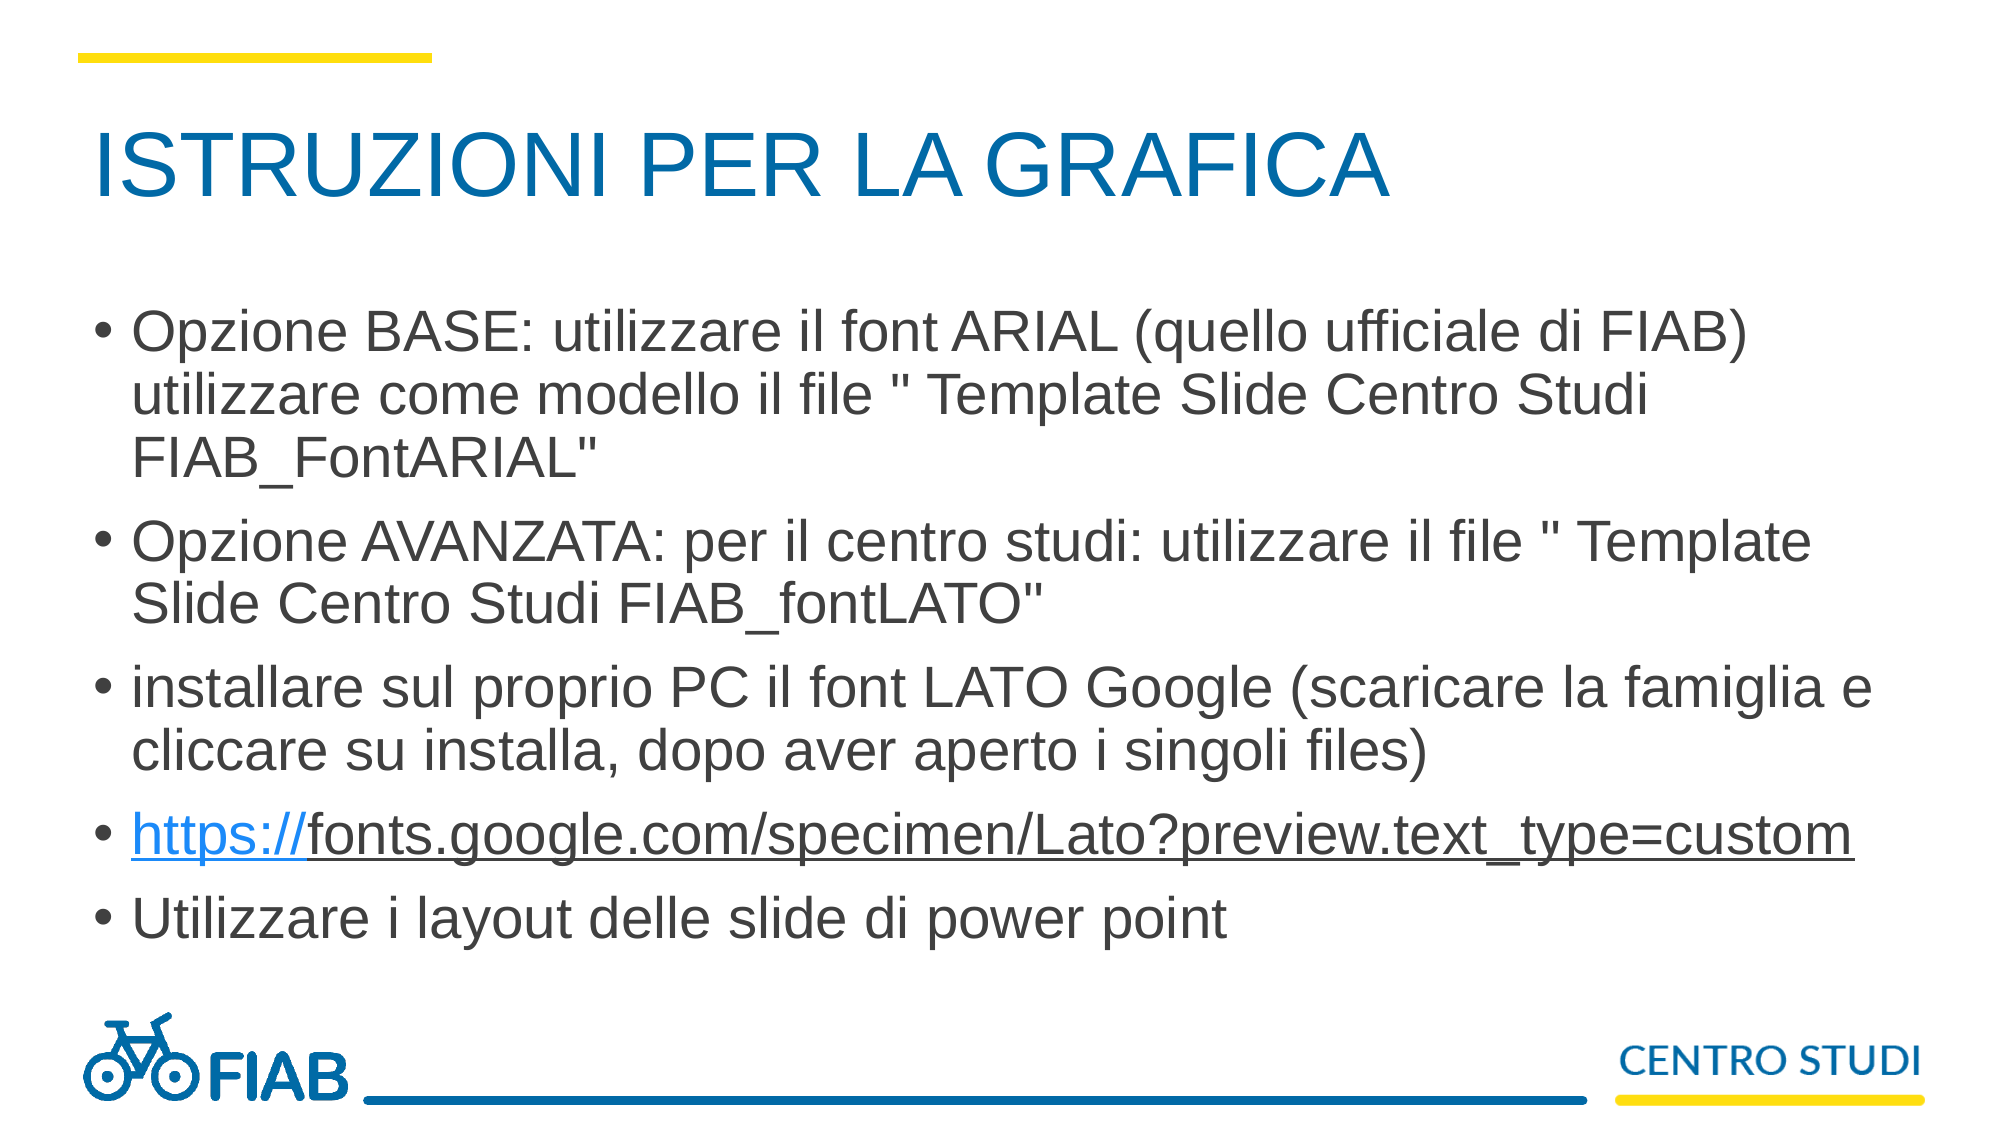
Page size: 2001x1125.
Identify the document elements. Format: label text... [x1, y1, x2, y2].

picture [1598, 1029, 1949, 1125]
list Opzione BASE: utilizzare il font ARIAL (quello ufficiale di FIAB) utilizzare come modello il file " Template Slide Centro Studi FIAB_FontARIAL" Opzione AVANZATA: per il centro studi: utilizzare il file " Template Slide Centro Studi FIAB_fontLATO" installare sul proprio PC il font LATO Google (scaricare la famiglia e cliccare su installa, dopo aver aperto i singoli files) https://fonts.google.com/specimen/Lato?preview.text_type=custom Utilizzare i layout delle slide di power point [79, 293, 1910, 1008]
title ISTRUZIONI PER LA GRAFICA [77, 57, 1909, 276]
picture [83, 1012, 348, 1101]
